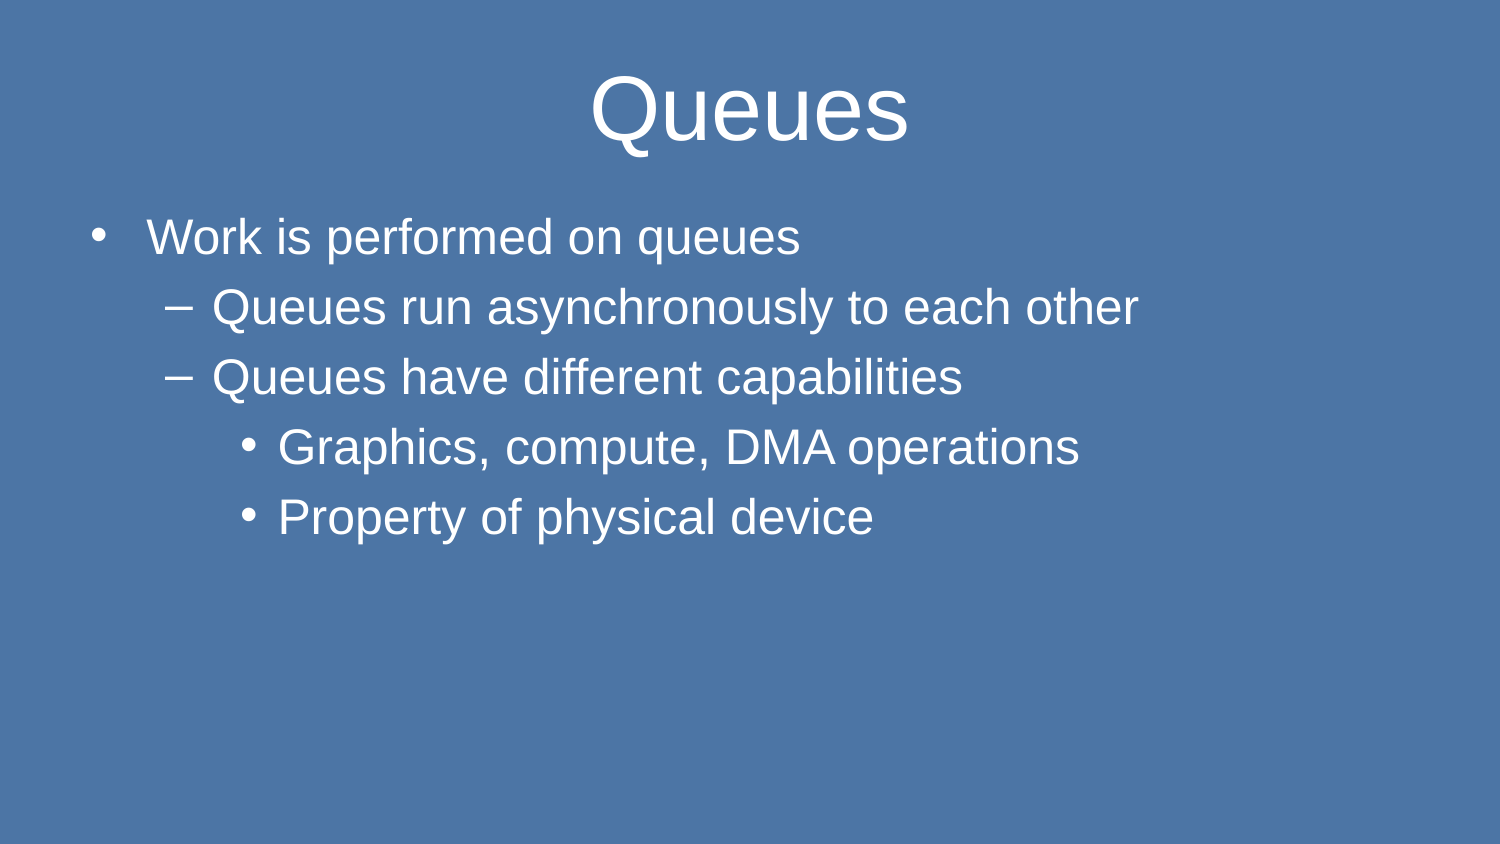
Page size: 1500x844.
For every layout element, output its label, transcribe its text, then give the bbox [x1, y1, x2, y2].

list Work is performed on queues Queues run asynchronously to each other Queues have different capabilities Graphics, compute, DMA operations Property of physical device [75, 196, 1425, 754]
title Queues [75, 33, 1425, 175]
